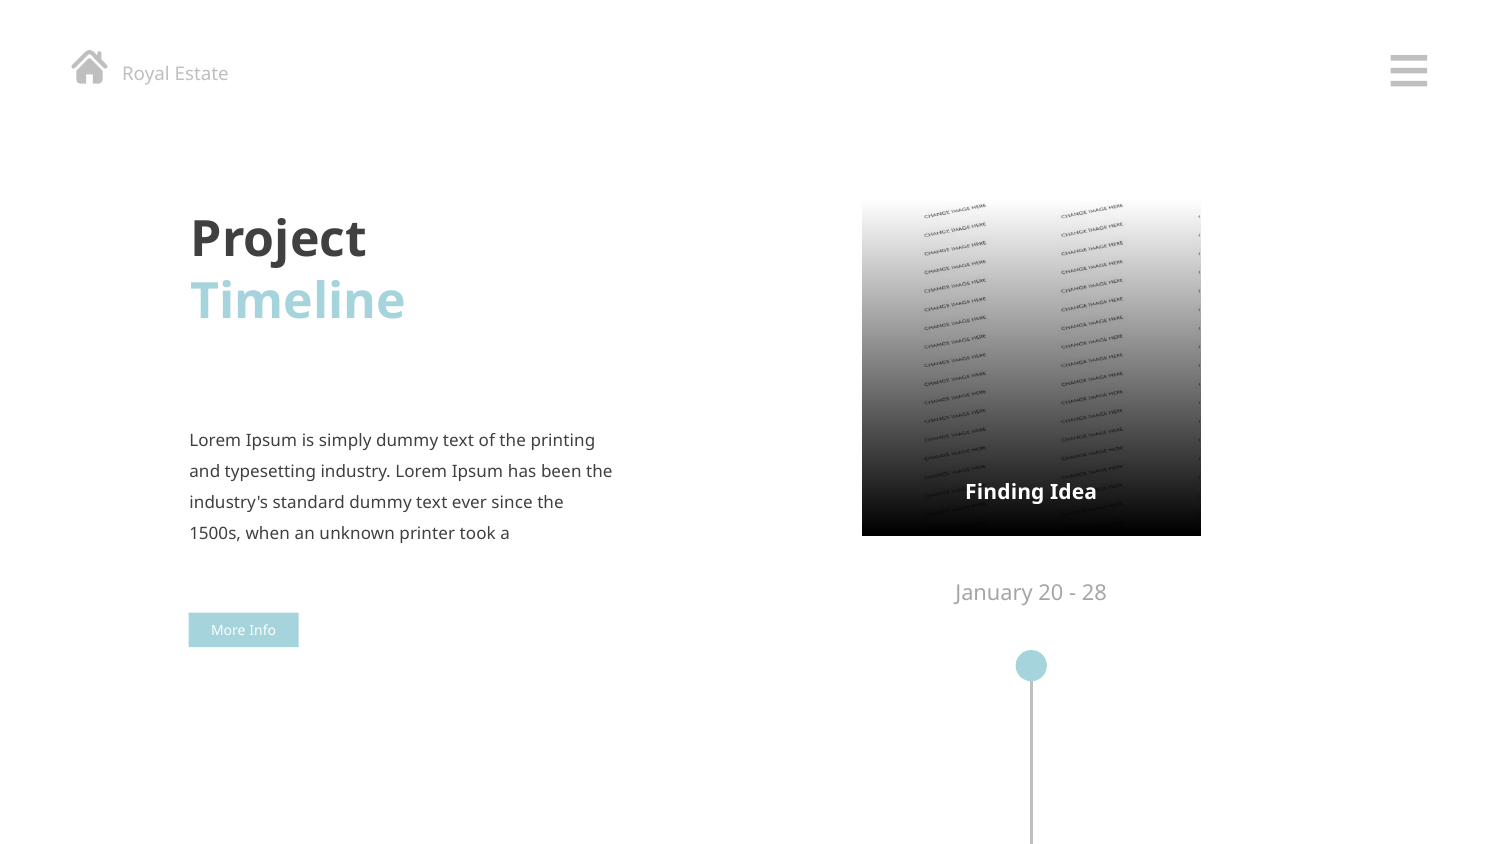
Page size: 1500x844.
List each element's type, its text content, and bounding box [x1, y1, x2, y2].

text_box More Info [188, 611, 300, 648]
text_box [1390, 55, 1428, 87]
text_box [71, 49, 262, 92]
picture [862, 198, 1200, 536]
text_box Lorem Ipsum is simply dummy text of the printing and typesetting industry. Lorem Ipsum has been the industry's standard dummy text ever since the 1500s, when an unknown printer took a [174, 411, 633, 550]
text_box [1014, 648, 1048, 683]
text_box Project Timeline [176, 196, 518, 337]
text_box January 20 - 28 [923, 571, 1139, 613]
